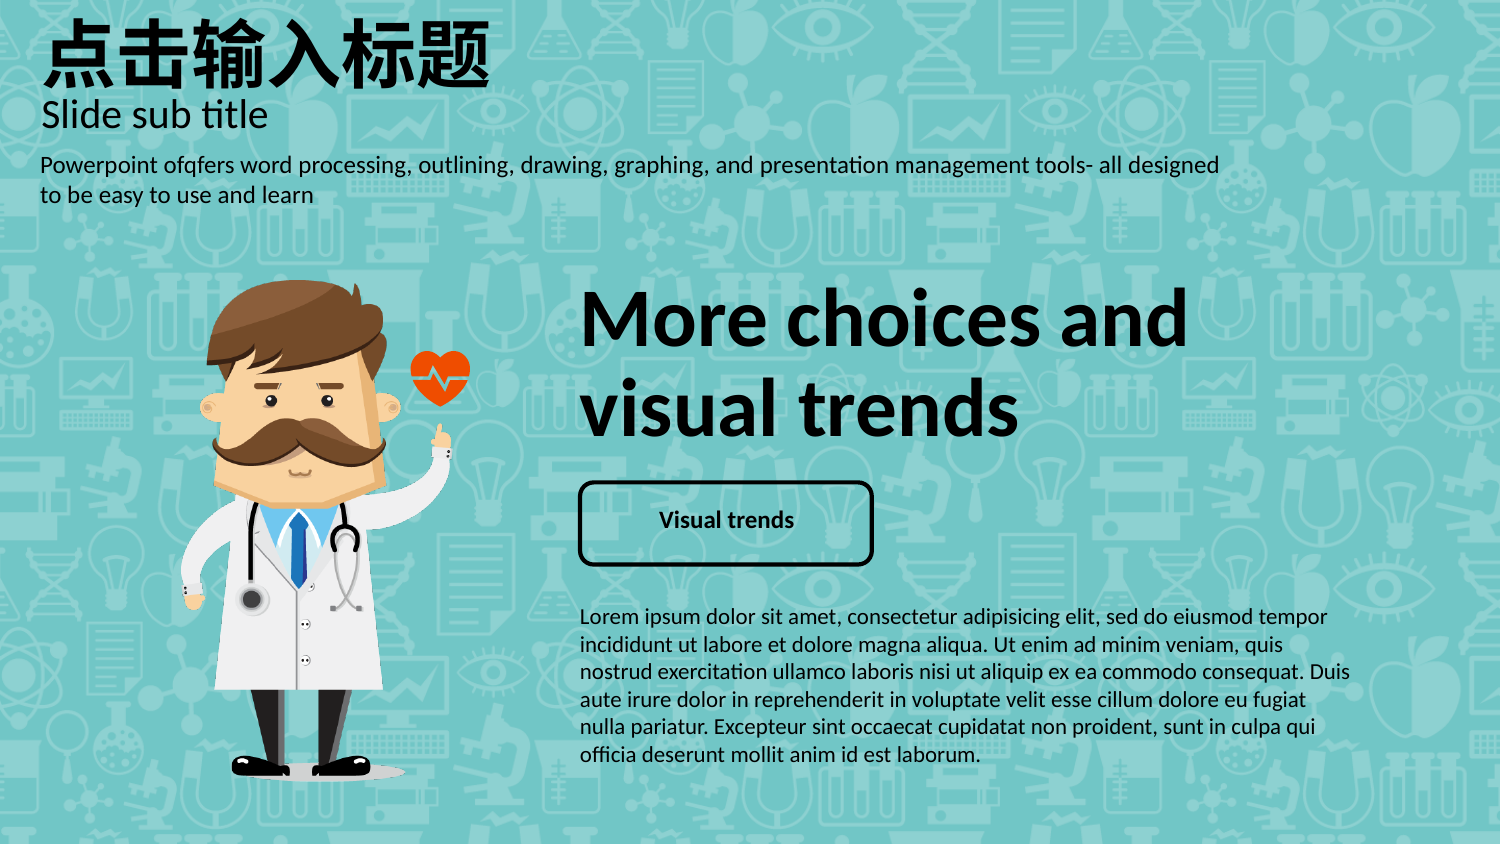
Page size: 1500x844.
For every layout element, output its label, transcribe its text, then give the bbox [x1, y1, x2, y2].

text_box Lorem ipsum dolor sit amet, consectetur adipisicing elit, sed do eiusmod tempor incididunt ut labore et dolore magna aliqua. Ut enim ad minim veniam, quis nostrud exercitation ullamco laboris nisi ut aliquip ex ea commodo consequat. Duis aute irure dolor in reprehenderit in voluptate velit esse cillum dolore eu fugiat nulla pariatur. Excepteur sint occaecat cupidatat non proident, sunt in culpa qui officia deserunt mollit anim id est laborum. [580, 601, 1358, 767]
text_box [180, 280, 471, 788]
list 点击输入标题 [41, 25, 1365, 113]
text_box More choices and visual trends [580, 274, 1421, 455]
text_box Powerpoint ofqfers word processing, outlining, drawing, graphing, and presentation management tools- all designed to be easy to use and learn [40, 148, 1247, 209]
picture [0, 0, 1500, 844]
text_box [579, 482, 873, 565]
list Slide sub title [41, 113, 1365, 152]
